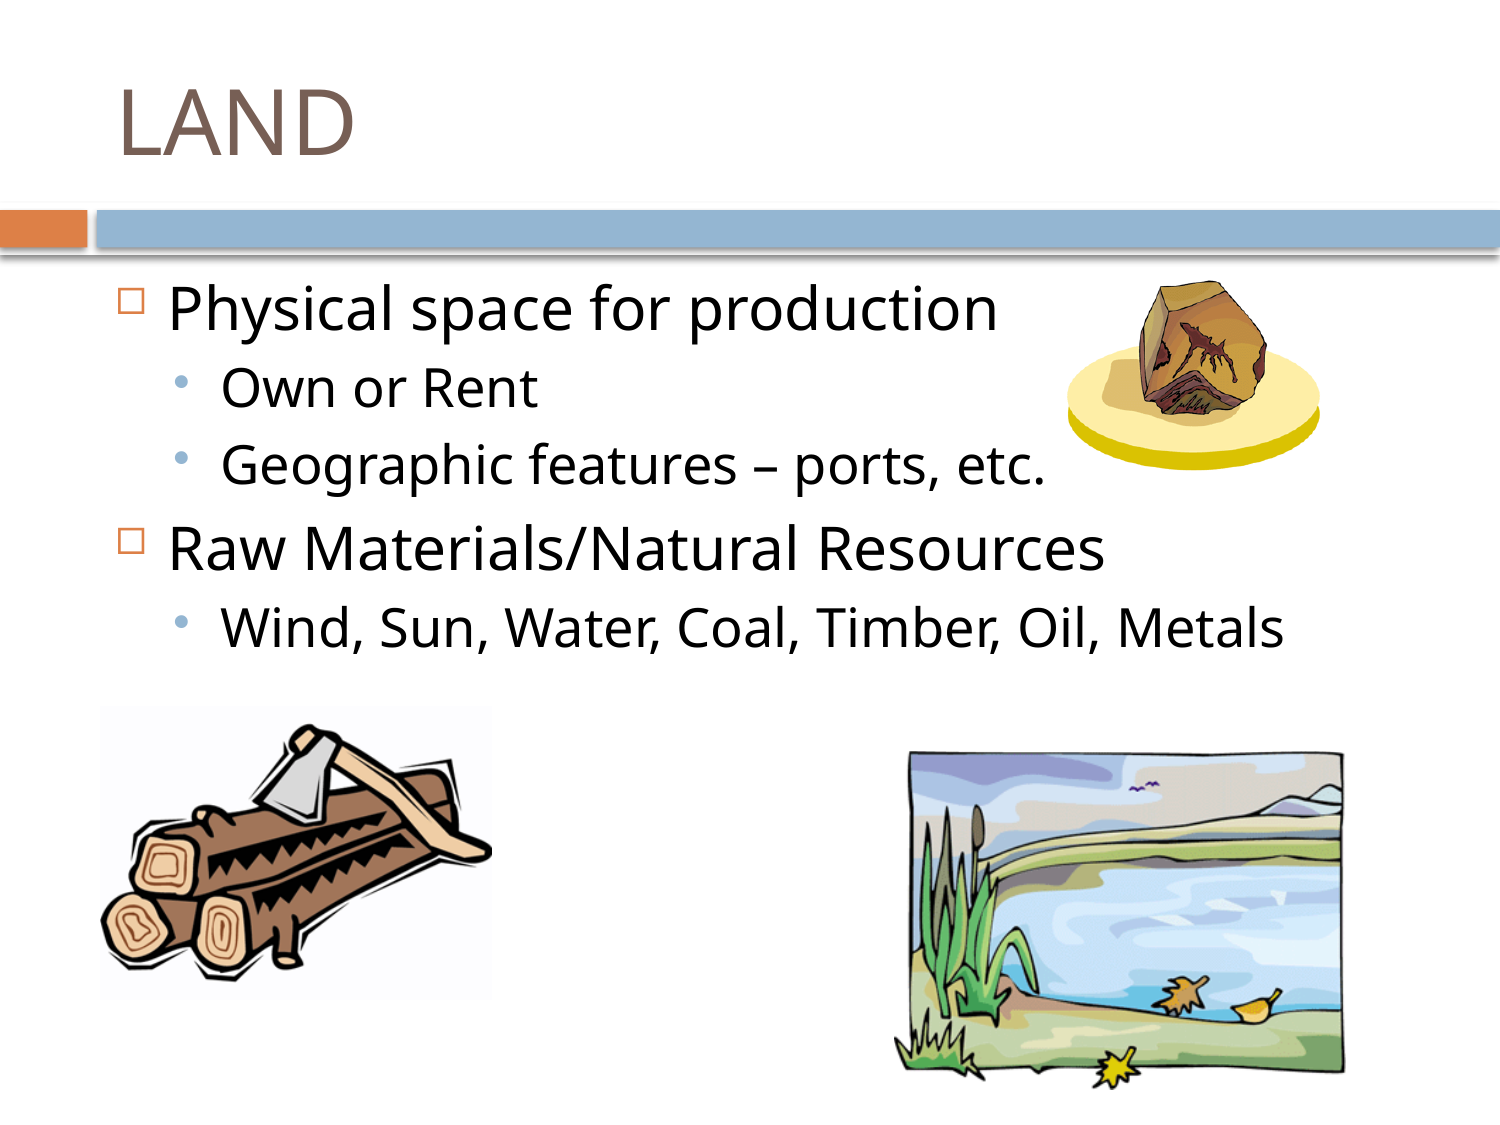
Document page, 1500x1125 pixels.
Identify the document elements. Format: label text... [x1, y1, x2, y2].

picture [893, 751, 1346, 1091]
list Physical space for production Own or Rent Geographic features – ports, etc. Raw Materials/Natural Resources Wind, Sun, Water, Coal, Timber, Oil, Metals [100, 262, 1438, 1000]
picture [1065, 279, 1321, 472]
picture [100, 706, 492, 1001]
title LAND [100, 37, 1438, 200]
